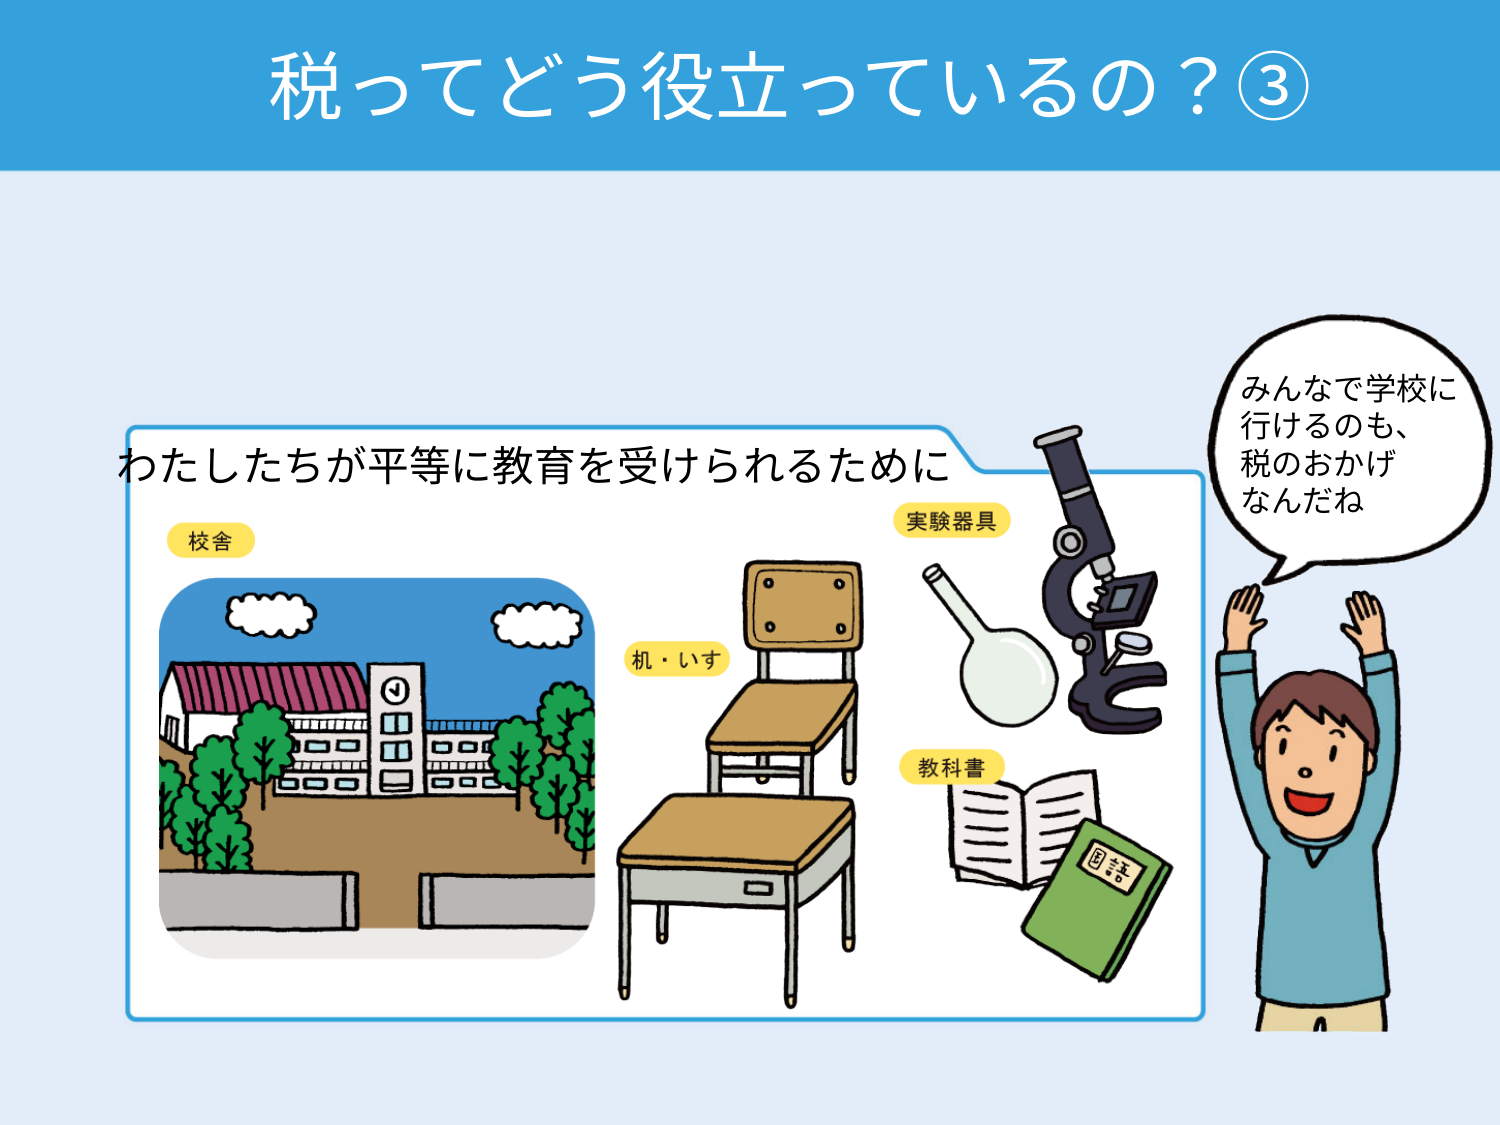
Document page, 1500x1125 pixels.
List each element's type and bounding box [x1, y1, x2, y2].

picture [159, 515, 604, 968]
text_box [0, 0, 1500, 1125]
picture [886, 408, 1188, 998]
text_box [1204, 314, 1495, 588]
picture [608, 550, 868, 1013]
